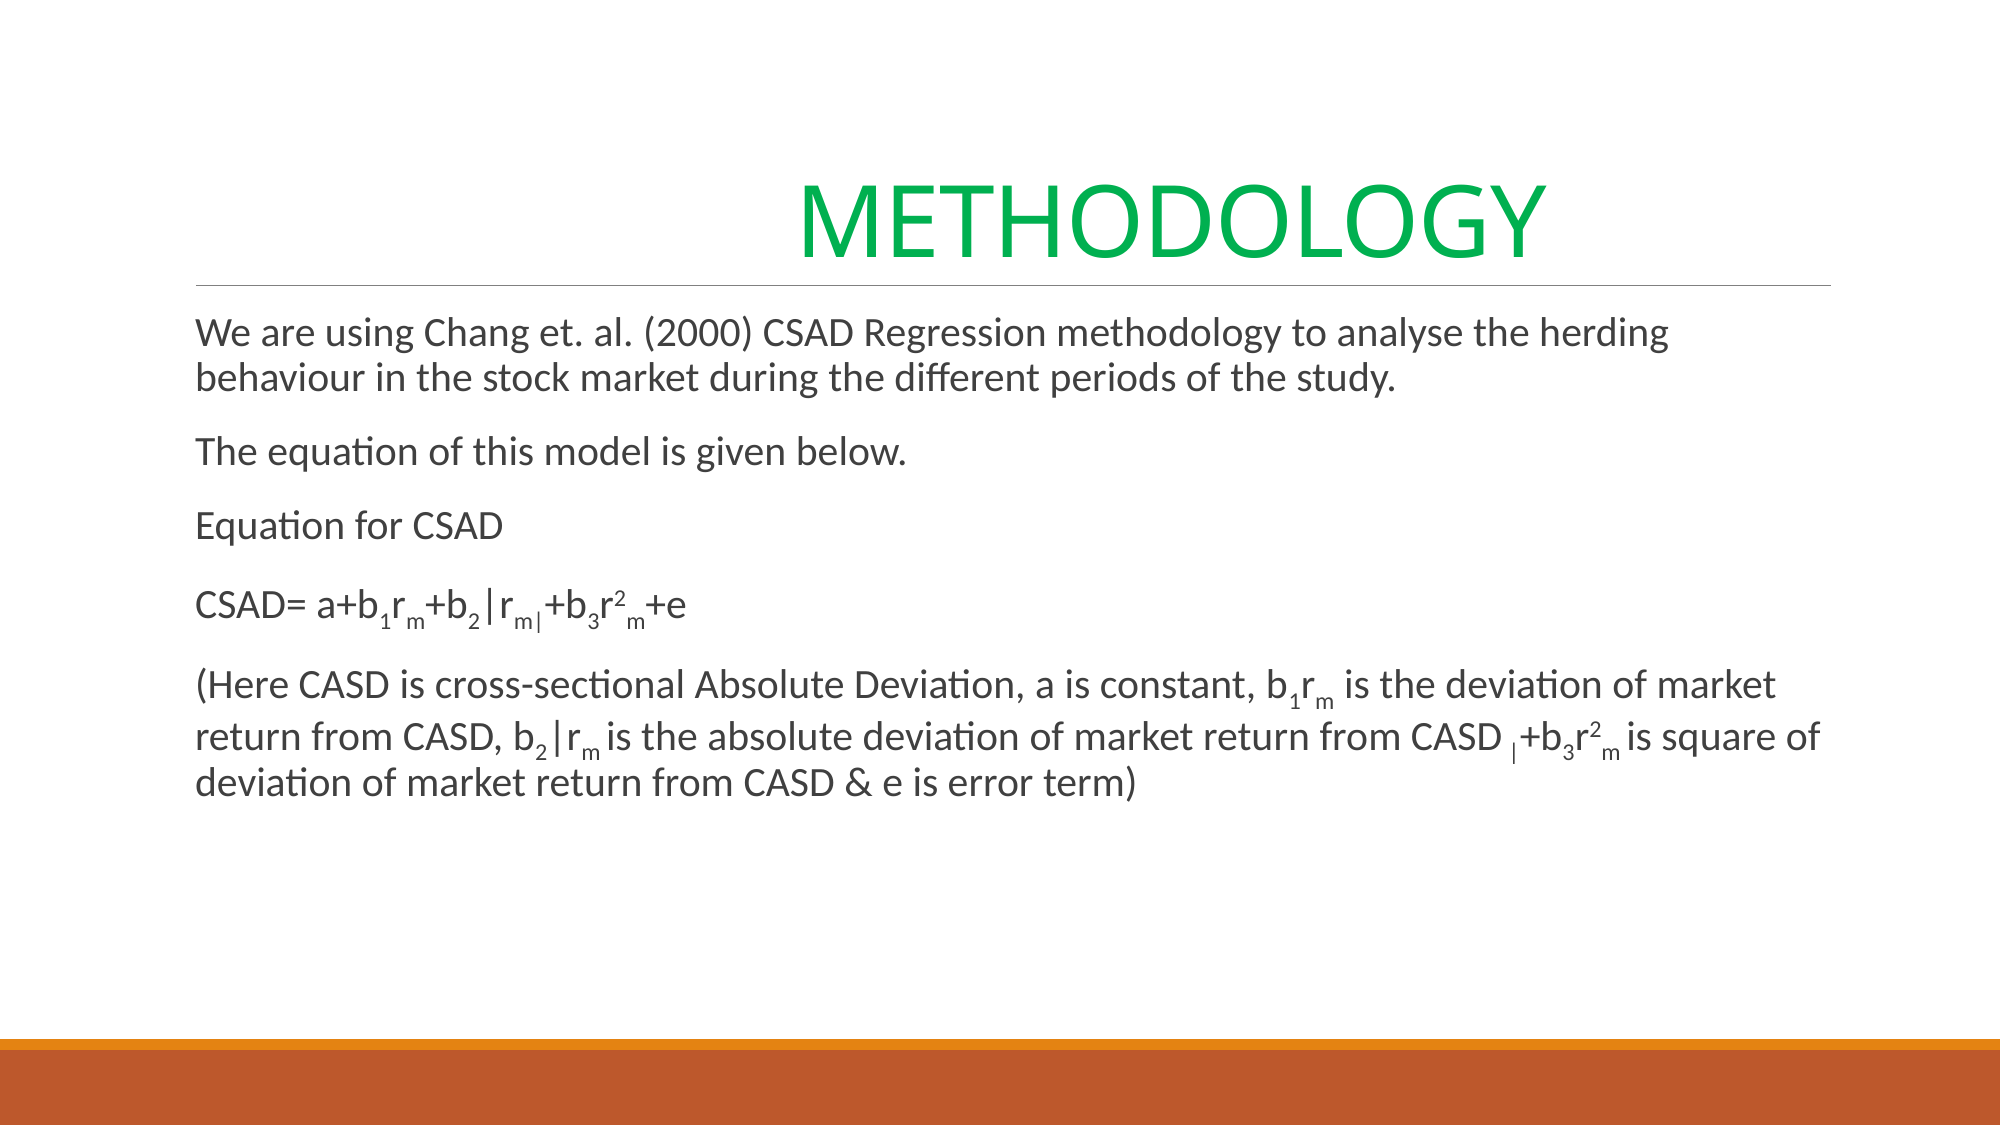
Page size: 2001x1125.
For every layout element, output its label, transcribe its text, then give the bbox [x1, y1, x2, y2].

title METHODOLOGY [180, 47, 1830, 285]
list We are using Chang et. al. (2000) CSAD Regression methodology to analyse the herding behaviour in the stock market during the different periods of the study. The equation of this model is given below. Equation for CSAD CSAD= a+b1rm+b2|rm|+b3r2m+e (Here CASD is cross-sectional Absolute Deviation, a is constant, b1rm is the deviation of market return from CASD, b2|rm is the absolute deviation of market return from CASD |+b3r2m is square of deviation of market return from CASD & e is error term) [180, 302, 1830, 963]
